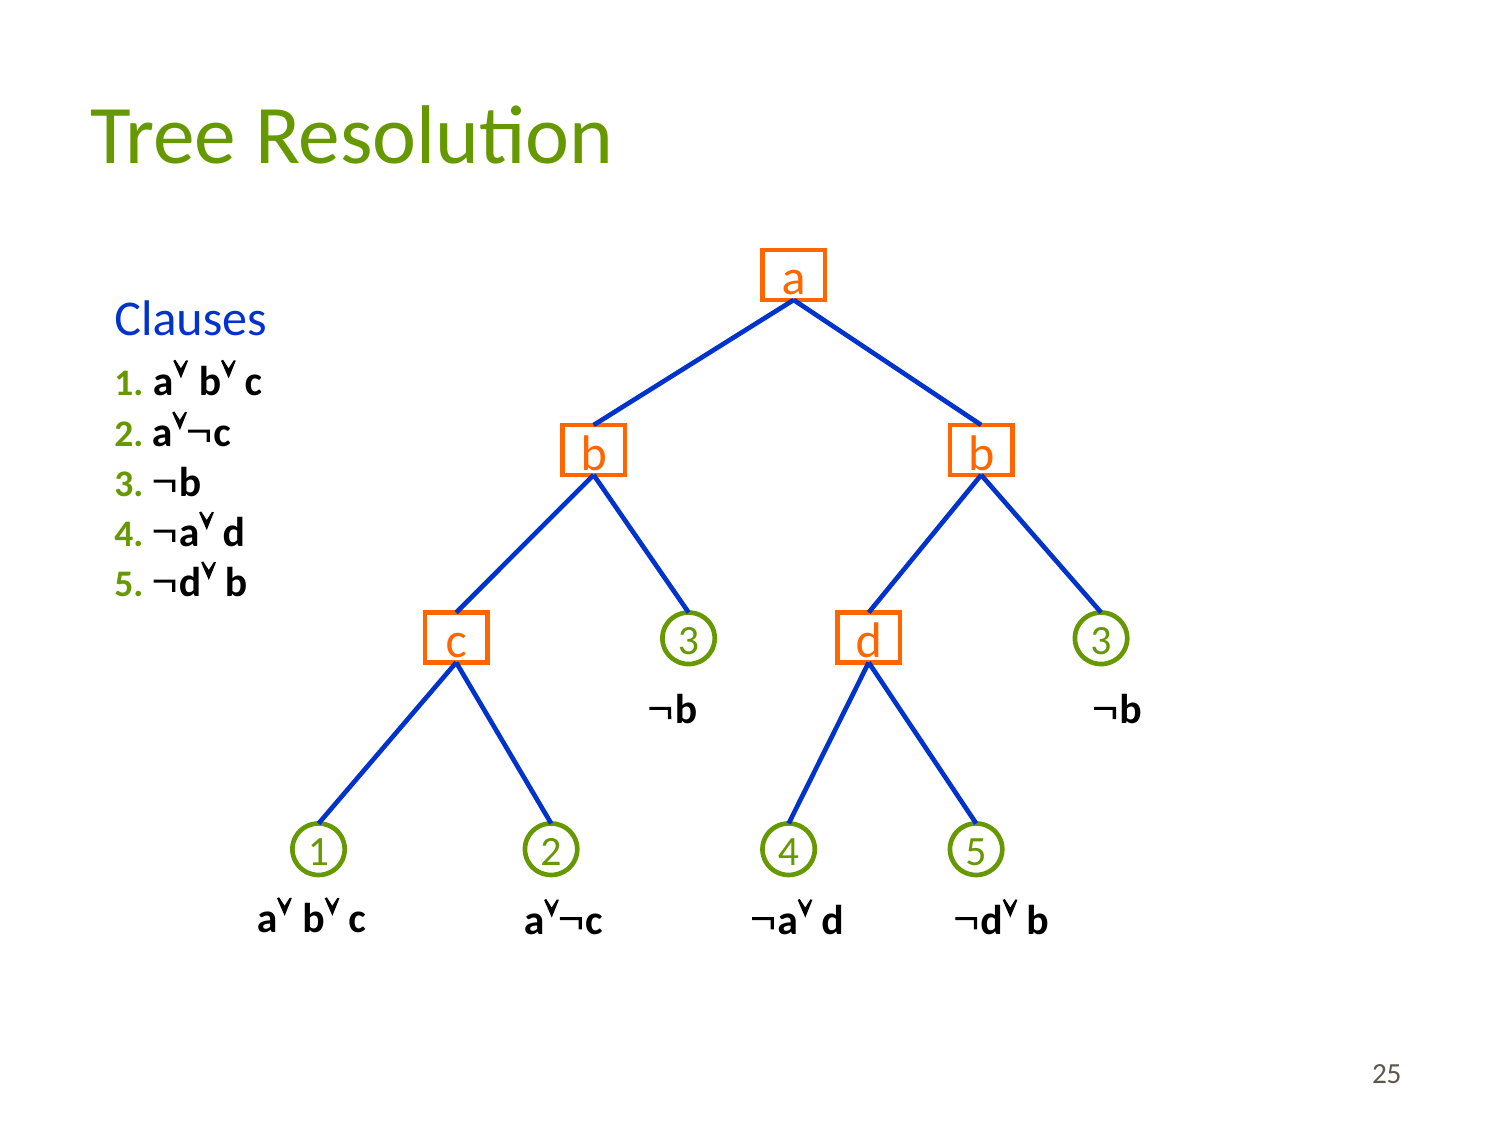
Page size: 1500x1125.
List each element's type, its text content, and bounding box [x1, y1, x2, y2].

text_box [593, 477, 689, 611]
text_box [456, 664, 552, 822]
text_box 5 [949, 823, 1003, 876]
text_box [793, 302, 982, 423]
text_box c [424, 612, 488, 663]
text_box a [762, 249, 825, 300]
text_box 3 [662, 612, 715, 665]
text_box 4 [762, 823, 815, 876]
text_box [788, 664, 868, 822]
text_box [981, 477, 1102, 611]
text_box a d [735, 885, 859, 950]
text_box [318, 664, 456, 822]
text_box b [1077, 674, 1157, 740]
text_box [868, 664, 977, 822]
text_box b [949, 425, 1013, 475]
text_box d b [938, 885, 1064, 950]
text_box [456, 477, 593, 611]
text_box 3 [1074, 612, 1128, 665]
text_box 1 [292, 823, 345, 875]
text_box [868, 477, 981, 611]
text_box a b c [241, 875, 381, 950]
text_box 2 [524, 823, 578, 876]
text_box d [837, 612, 900, 663]
text_box b [562, 425, 625, 475]
text_box Clauses 1. a b c 2. ac 3. b 4. a d 5. d b [99, 277, 282, 613]
slide_number 25 [1104, 1021, 1417, 1097]
text_box b [632, 674, 713, 740]
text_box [593, 302, 793, 423]
title Tree Resolution [75, 37, 1350, 188]
text_box ac [508, 885, 618, 950]
